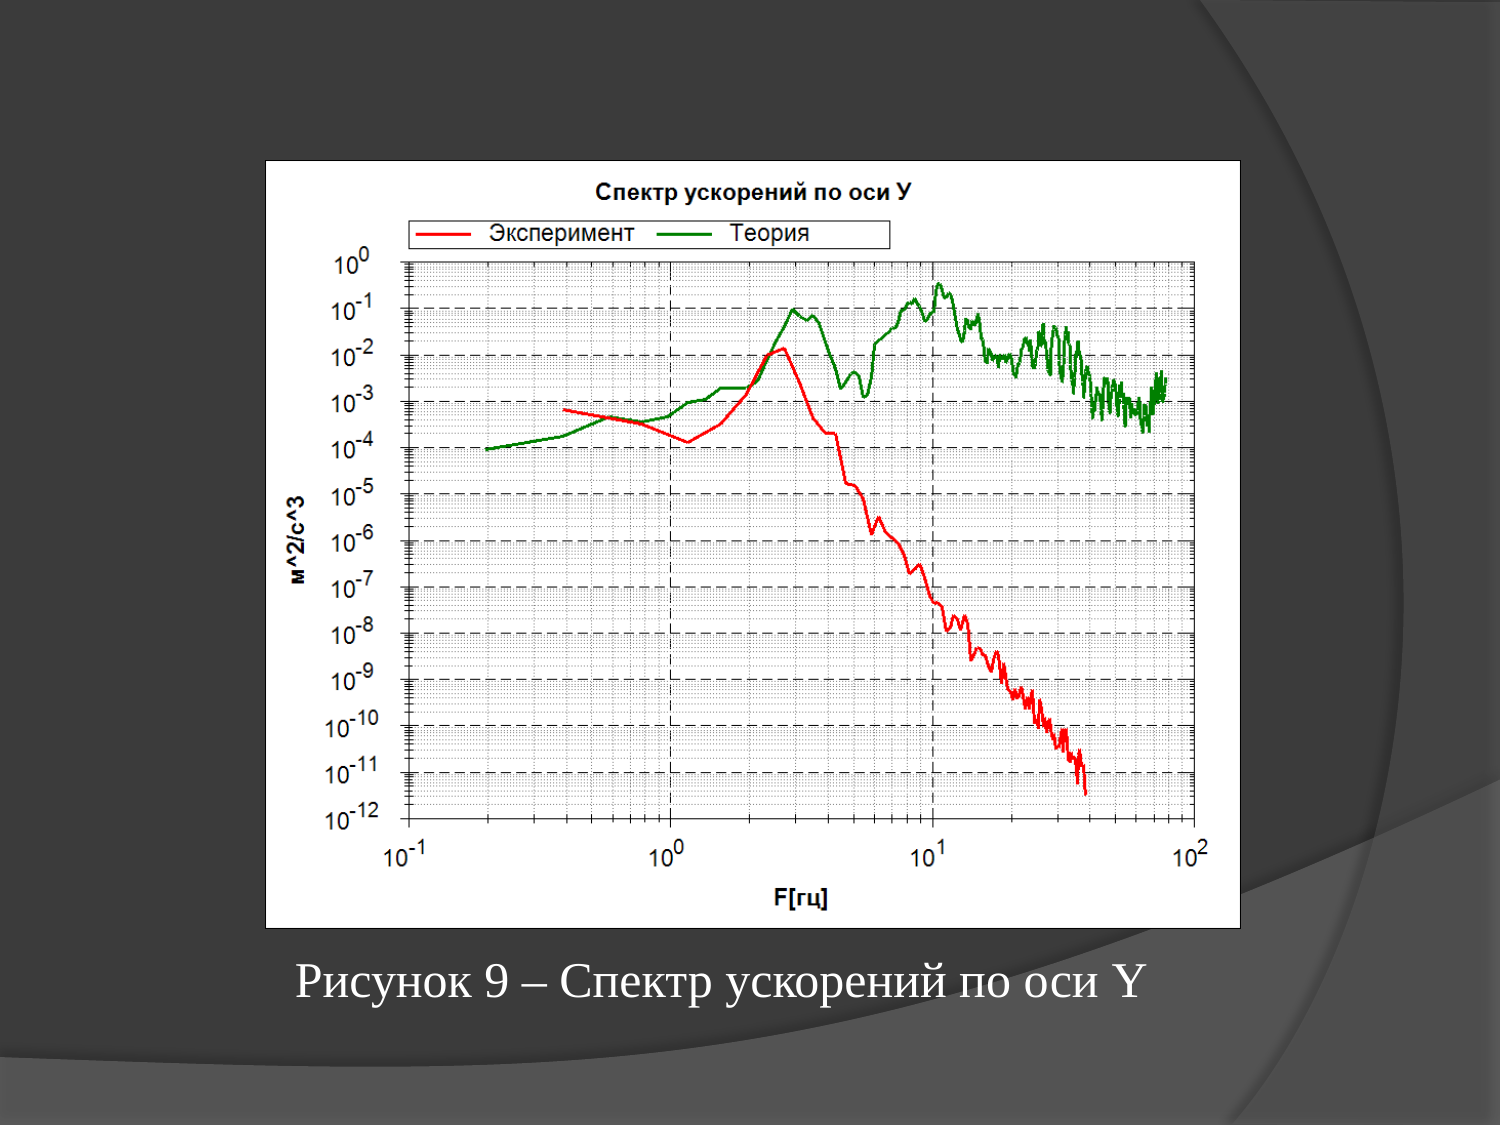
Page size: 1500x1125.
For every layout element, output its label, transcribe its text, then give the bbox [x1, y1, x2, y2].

picture [265, 160, 1241, 929]
list Рисунок 9 – Спектр ускорений по оси Y [112, 940, 1338, 1030]
